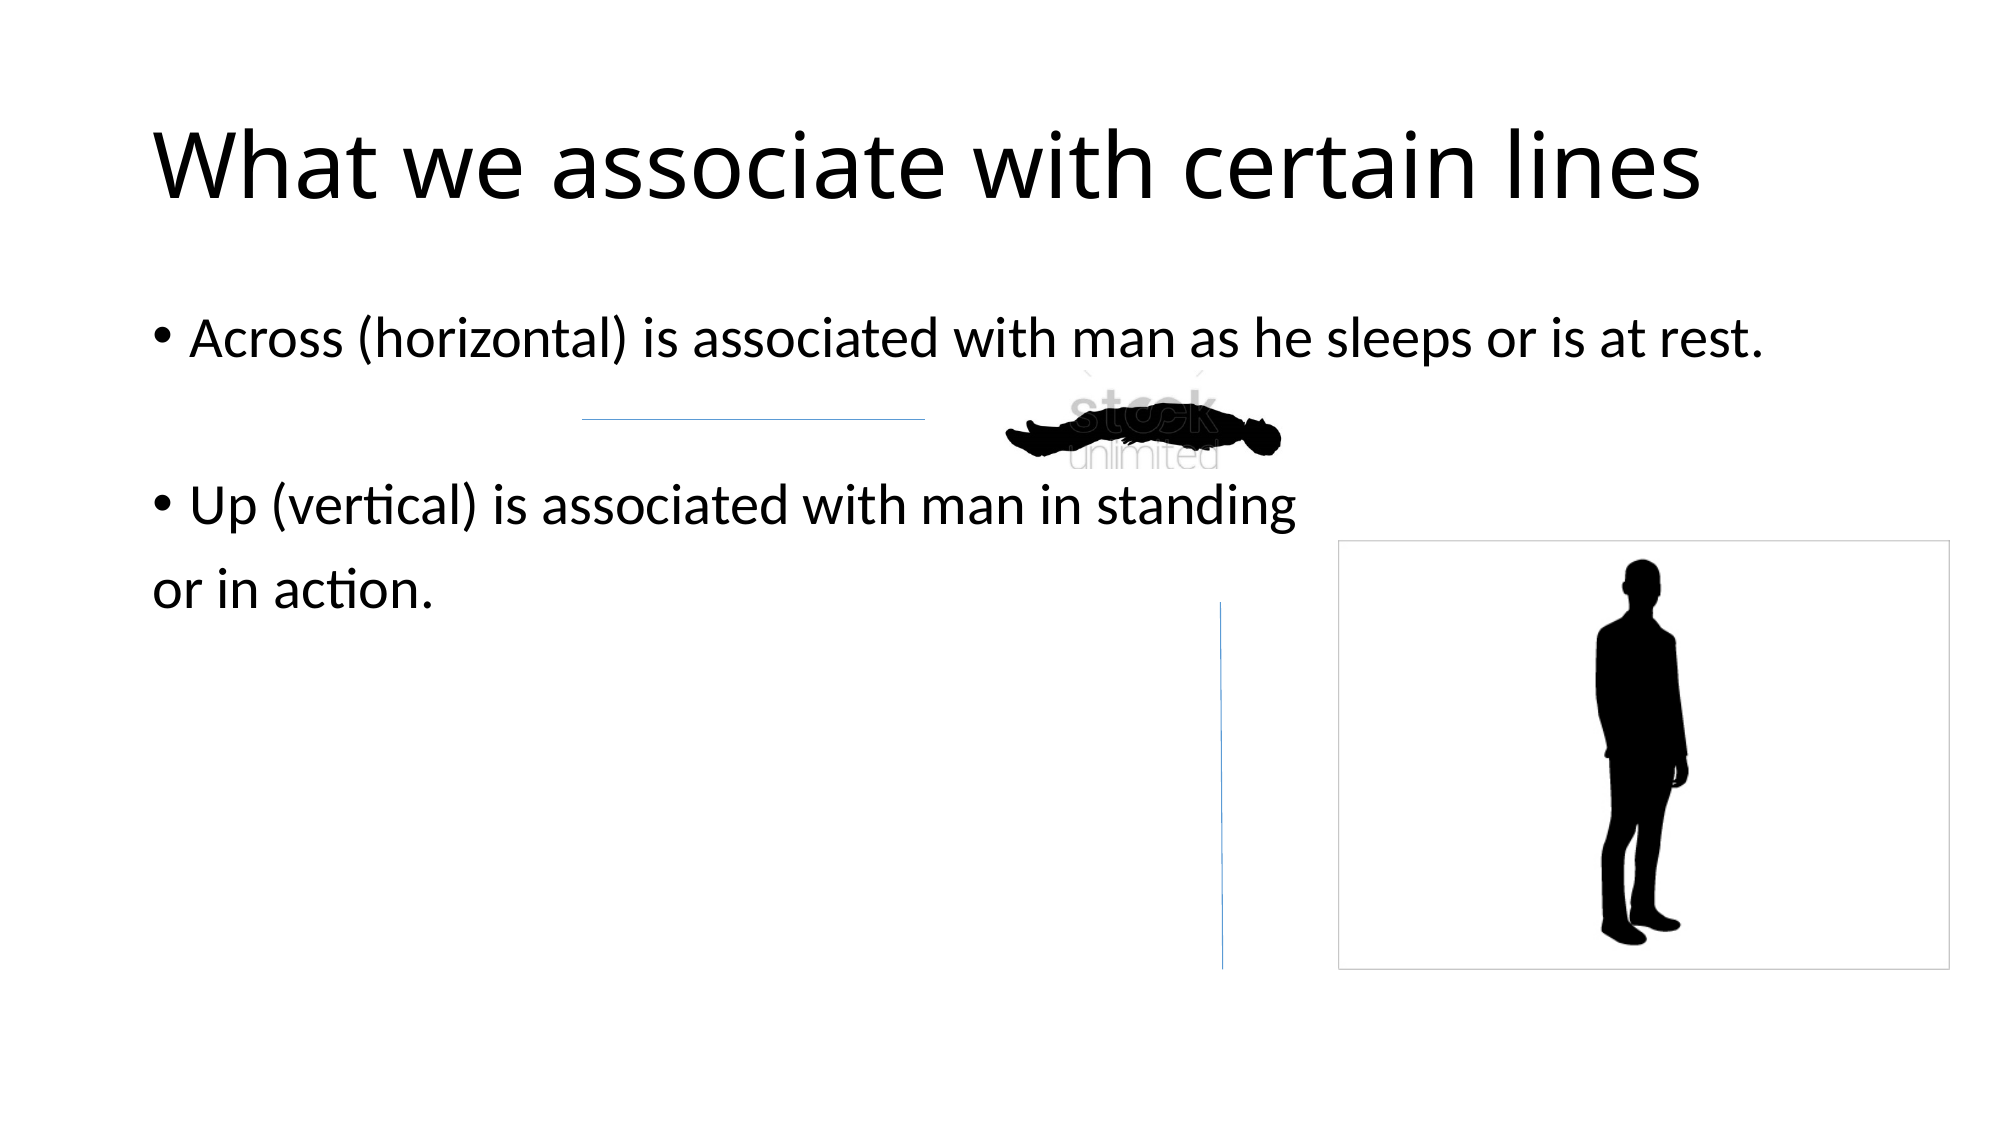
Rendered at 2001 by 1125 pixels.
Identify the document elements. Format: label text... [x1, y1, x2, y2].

list Across (horizontal) is associated with man as he sleeps or is at rest. Up (vertical) is associated with man in standing or in action. [137, 299, 1863, 1014]
picture [1338, 539, 1950, 970]
picture [992, 370, 1294, 469]
title What we associate with certain lines [137, 59, 1863, 278]
